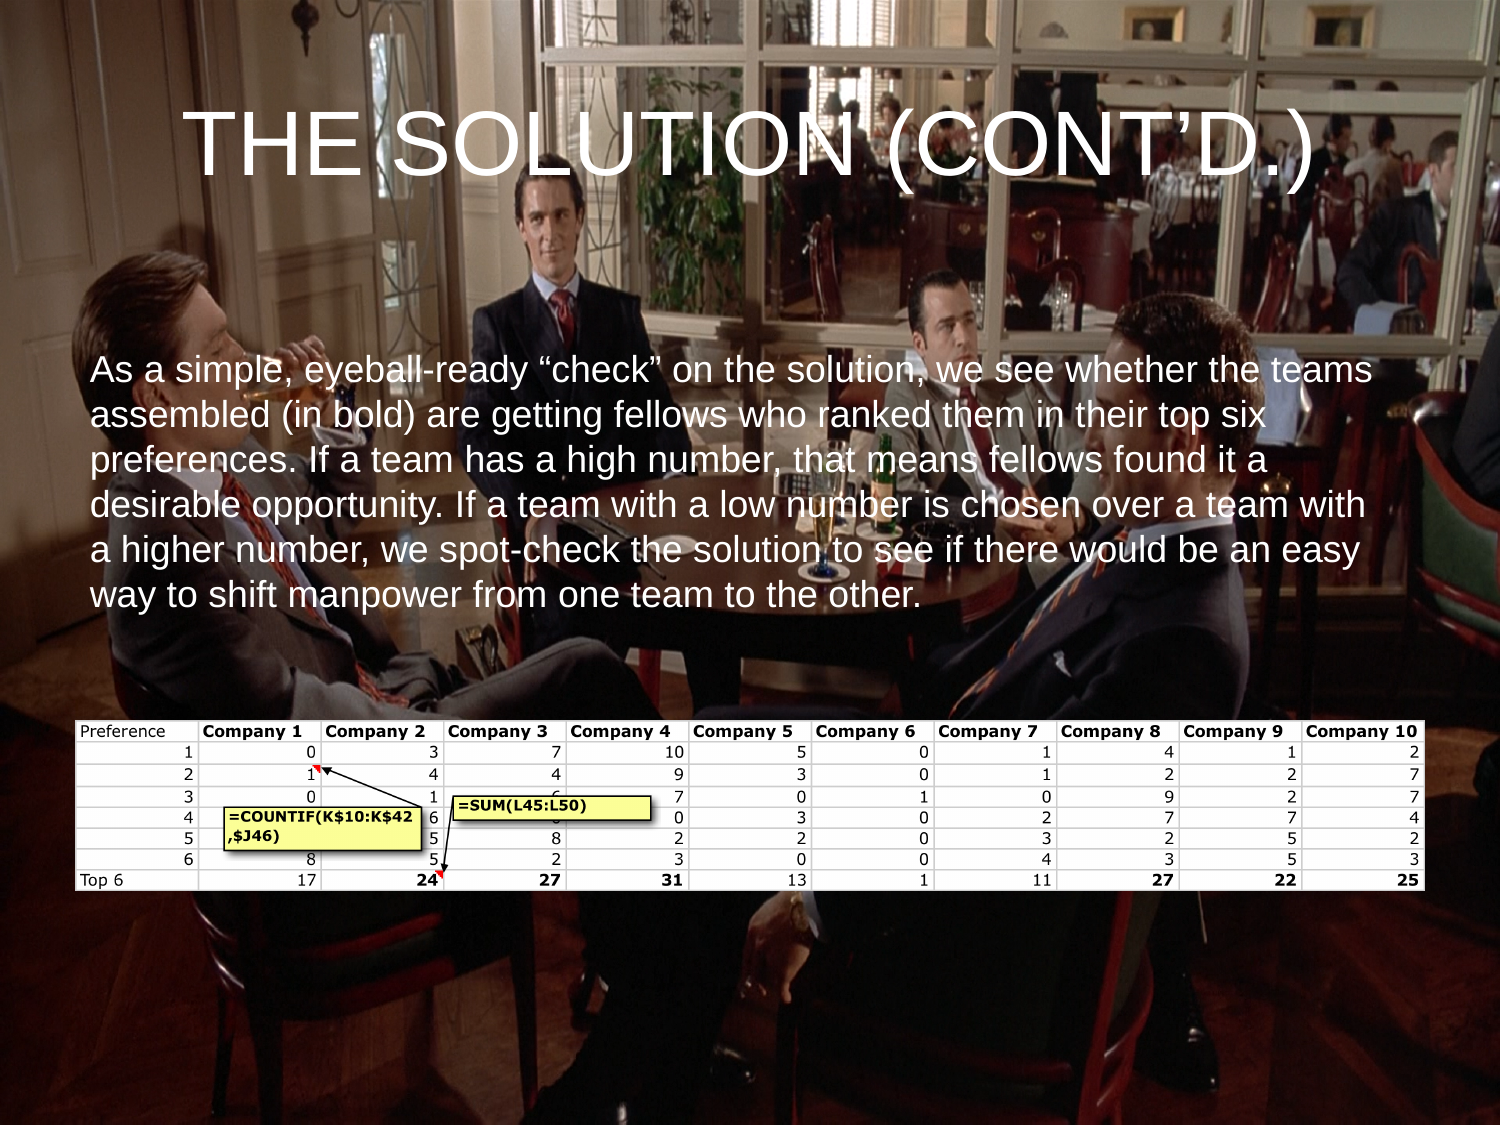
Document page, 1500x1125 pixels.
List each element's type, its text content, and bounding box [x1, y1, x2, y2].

title The Solution (cont’d.) [75, 45, 1425, 233]
picture [0, 0, 1500, 1125]
text_box As a simple, eyeball-ready “check” on the solution, we see whether the teams assembled (in bold) are getting fellows who ranked them in their top six preferences. If a team has a high number, that means fellows found it a desirable opportunity. If a team with a low number is chosen over a team with a higher number, we spot-check the solution to see if there would be an easy way to shift manpower from one team to the other. [74, 337, 1408, 623]
